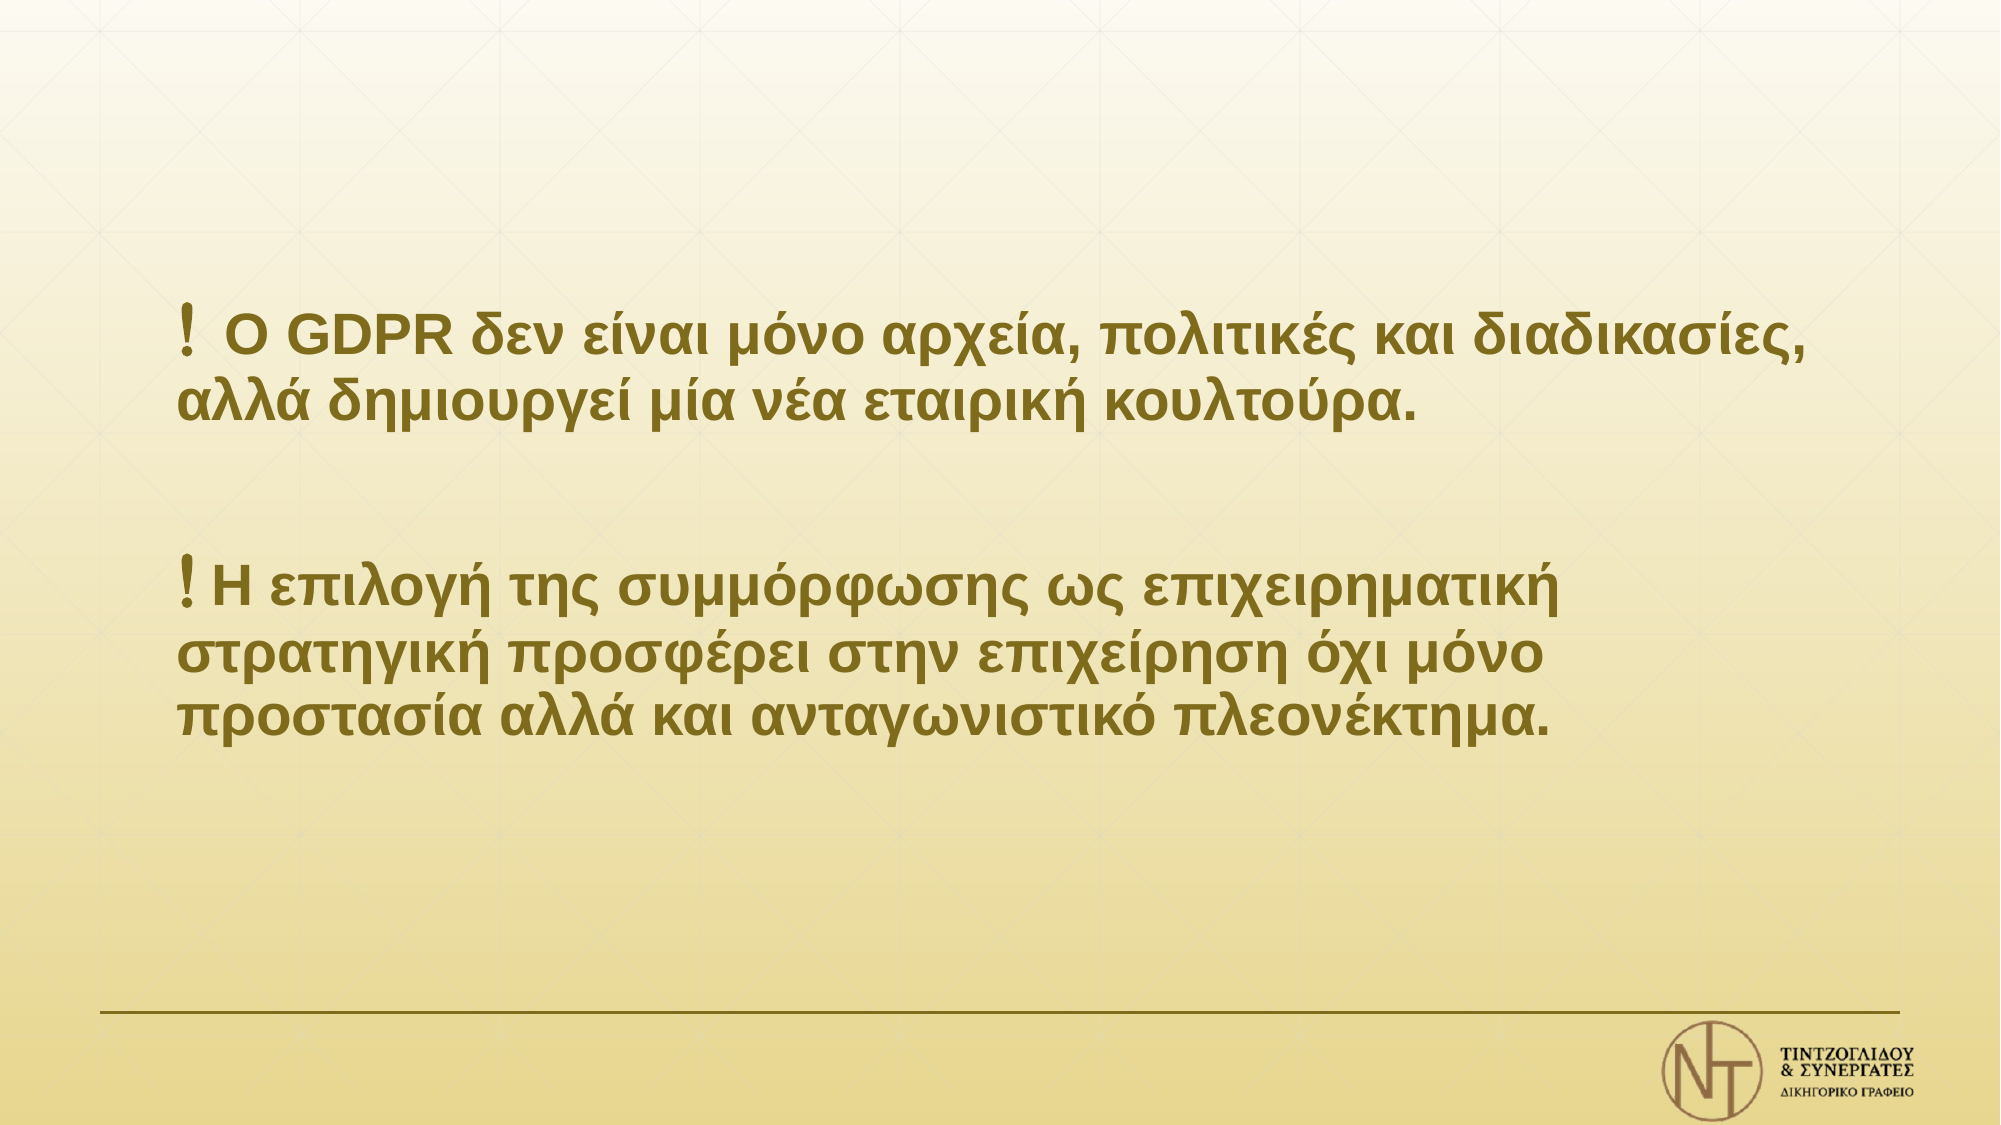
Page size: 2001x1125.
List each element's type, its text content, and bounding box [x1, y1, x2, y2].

list  Ο GDPR δεν είναι μόνο αρχεία, πολιτικές και διαδικασίες, αλλά δημιουργεί μία νέα εταιρική κουλτούρα.  Η επιλογή της συμμόρφωσης ως επιχειρηματική στρατηγική προσφέρει στην επιχείρηση όχι μόνο προστασία αλλά και ανταγωνιστικό πλεονέκτημα. [161, 281, 1839, 843]
picture [1661, 1020, 1914, 1122]
